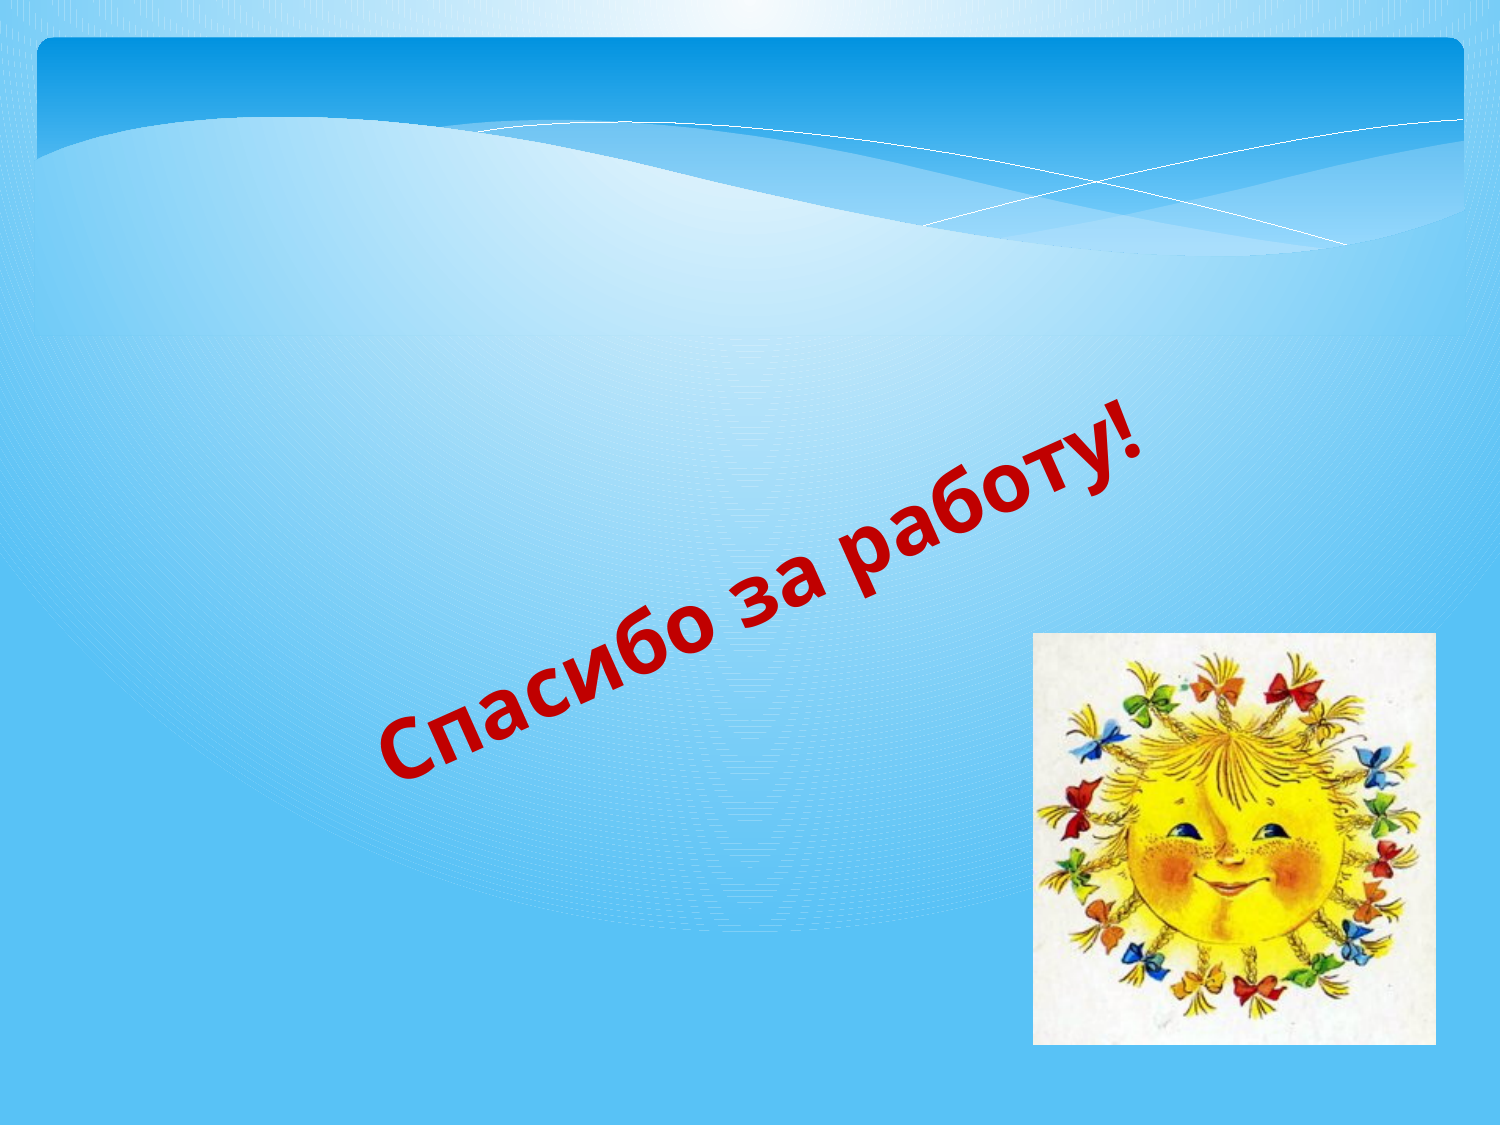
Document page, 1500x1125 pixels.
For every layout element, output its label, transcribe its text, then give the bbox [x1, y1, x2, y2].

text_box Спасибо за работу! [338, 361, 1173, 819]
picture [1033, 633, 1436, 1045]
